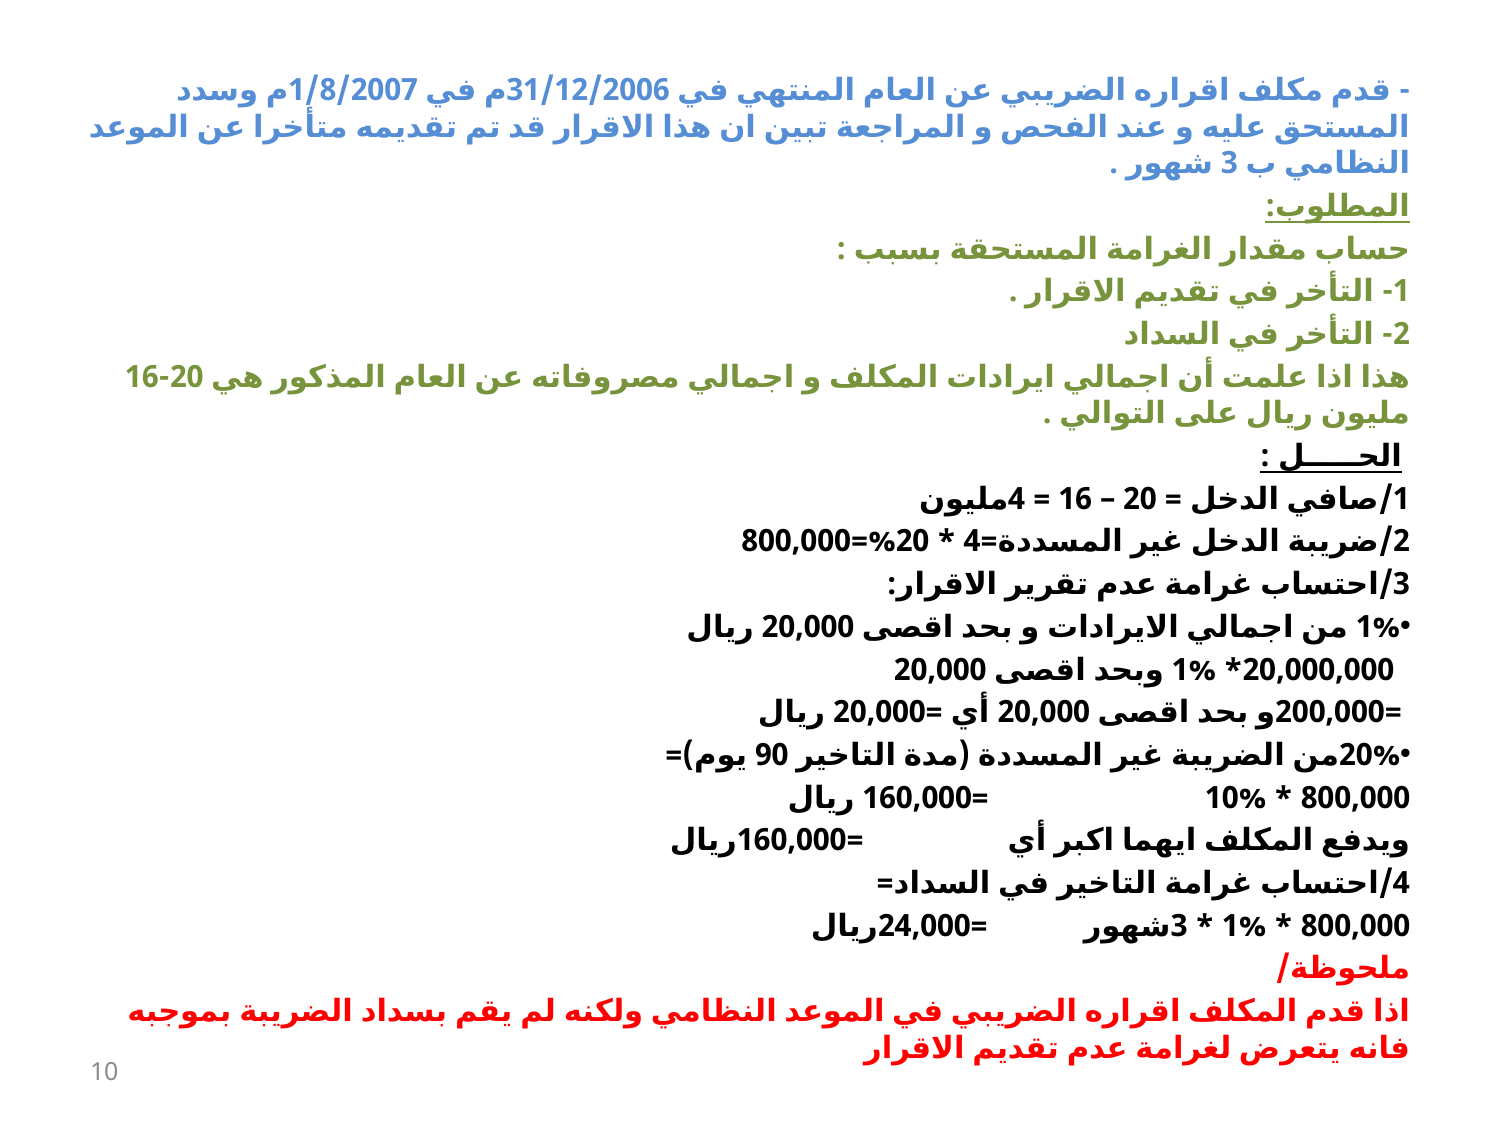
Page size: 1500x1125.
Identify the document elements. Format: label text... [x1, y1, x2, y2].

subtitle - قدم مكلف اقراره الضريبي عن العام المنتهي في 31/12/2006م في 1/8/2007م وسدد المستحق عليه و عند الفحص و المراجعة تبين ان هذا الاقرار قد تم تقديمه متأخرا عن الموعد النظامي ب 3 شهور . المطلوب: حساب مقدار الغرامة المستحقة بسبب : 1- التأخر في تقديم الاقرار . 2- التأخر في السداد هذا اذا علمت أن اجمالي ايرادات المكلف و اجمالي مصروفاته عن العام المذكور هي 20-16 مليون ريال على التوالي . الحـــــل : 1/صافي الدخل = 20 – 16 = 4مليون 2/ضريبة الدخل غير المسددة=4 * 20%=800,000 3/احتساب غرامة عدم تقرير الاقرار: 1% من اجمالي الايرادات و بحد اقصى 20,000 ريال 20,000,000* 1% وبحد اقصى 20,000 =200,000و بحد اقصى 20,000 أي =20,000 ريال 20%من الضريبة غير المسددة (مدة التاخير 90 يوم)= 800,000 * 10% =160,000 ريال ويدفع المكلف ايهما اكبر أي =160,000ريال 4/احتساب غرامة التاخير في السداد= 800,000 * 1% * 3شهور =24,000ريال ملحوظة/ اذا قدم المكلف اقراره الضريبي في الموعد النظامي ولكنه لم يقم بسداد الضريبة بموجبه فانه يتعرض لغرامة عدم تقديم الاقرار [50, 62, 1425, 1075]
slide_number 10 [75, 1042, 425, 1103]
